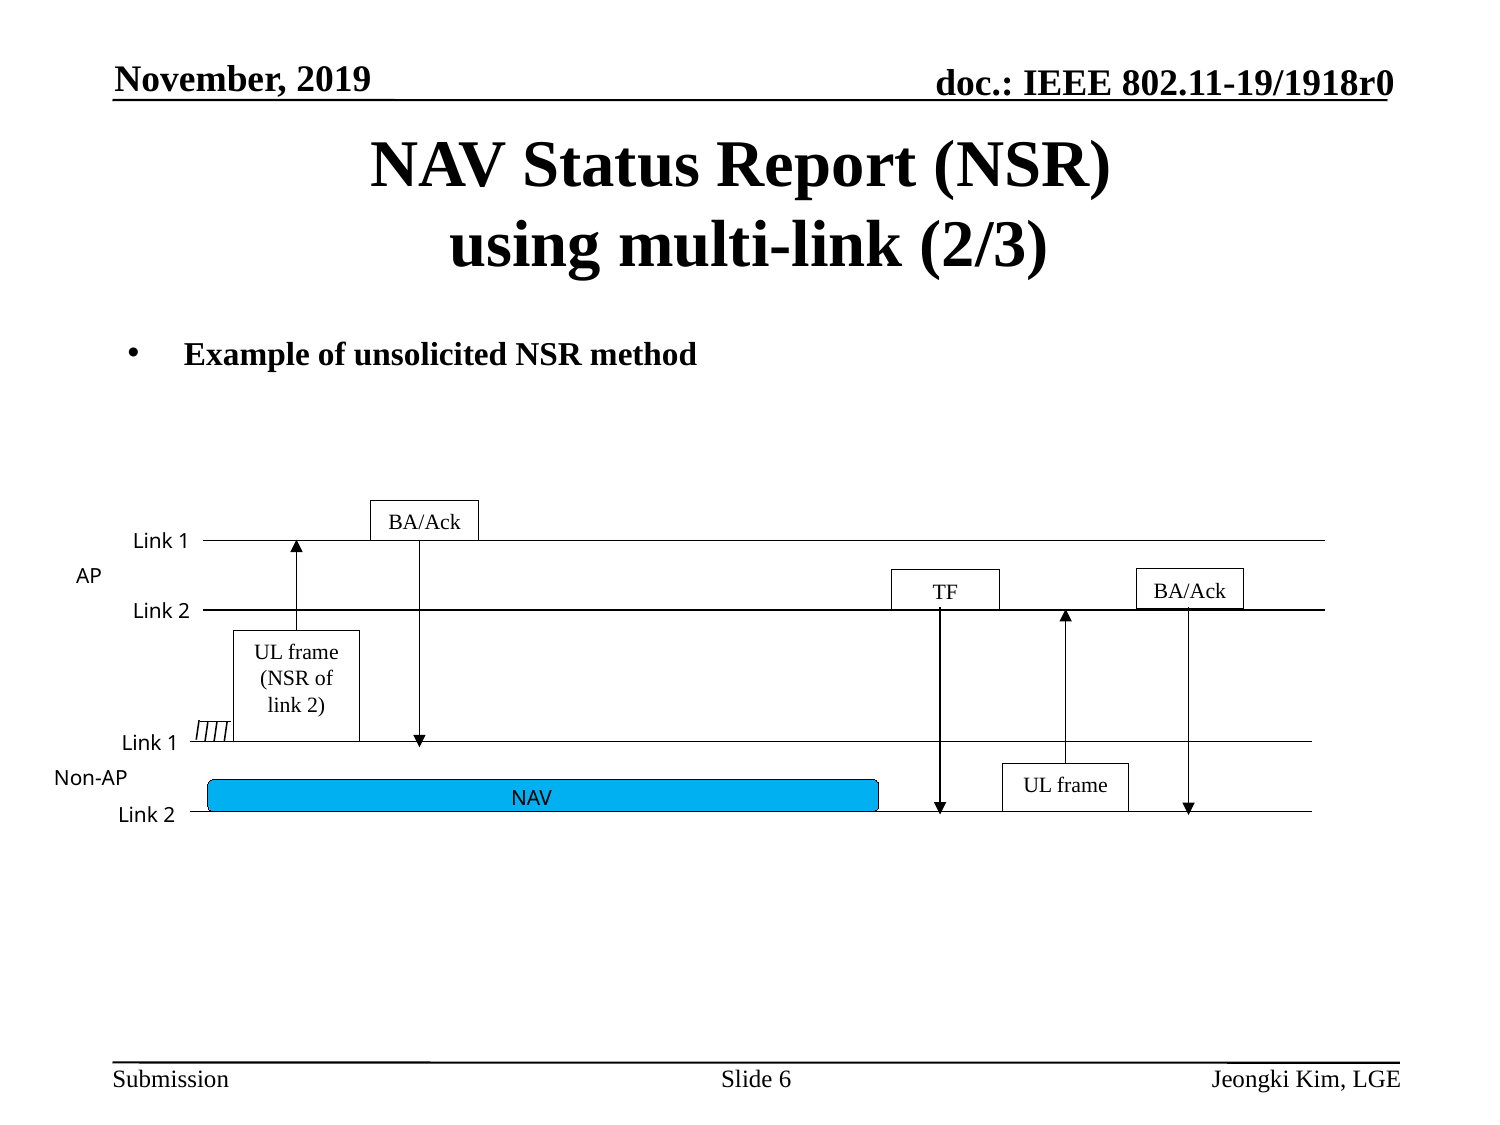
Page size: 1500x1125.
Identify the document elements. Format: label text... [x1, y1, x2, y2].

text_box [213, 731, 218, 742]
title NAV Status Report (NSR) using multi-link (2/3) [112, 112, 1388, 288]
text_box AP [61, 555, 117, 595]
text_box BA/Ack [1136, 568, 1244, 609]
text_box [204, 731, 208, 742]
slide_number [114, 54, 423, 100]
text_box [567, 779, 879, 810]
footer Jeongki Kim, LGE [878, 1061, 1402, 1093]
text_box TF [891, 569, 1000, 609]
text_box UL frame [1002, 763, 1129, 810]
text_box UL frame (NSR of link 2) [233, 630, 360, 740]
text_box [224, 730, 228, 742]
text_box NAV [496, 777, 567, 810]
text_box [207, 779, 496, 810]
text_box Non-AP [39, 756, 143, 797]
text_box Link 1 [106, 722, 194, 762]
text_box Link 2 [103, 793, 190, 834]
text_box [195, 719, 200, 740]
text_box Link 2 [118, 589, 205, 630]
text_box Link 1 [118, 520, 205, 561]
list Example of unsolicited NSR method [112, 324, 1388, 1000]
slide_number Slide 6 [712, 1061, 800, 1123]
text_box BA/Ack [370, 500, 479, 539]
